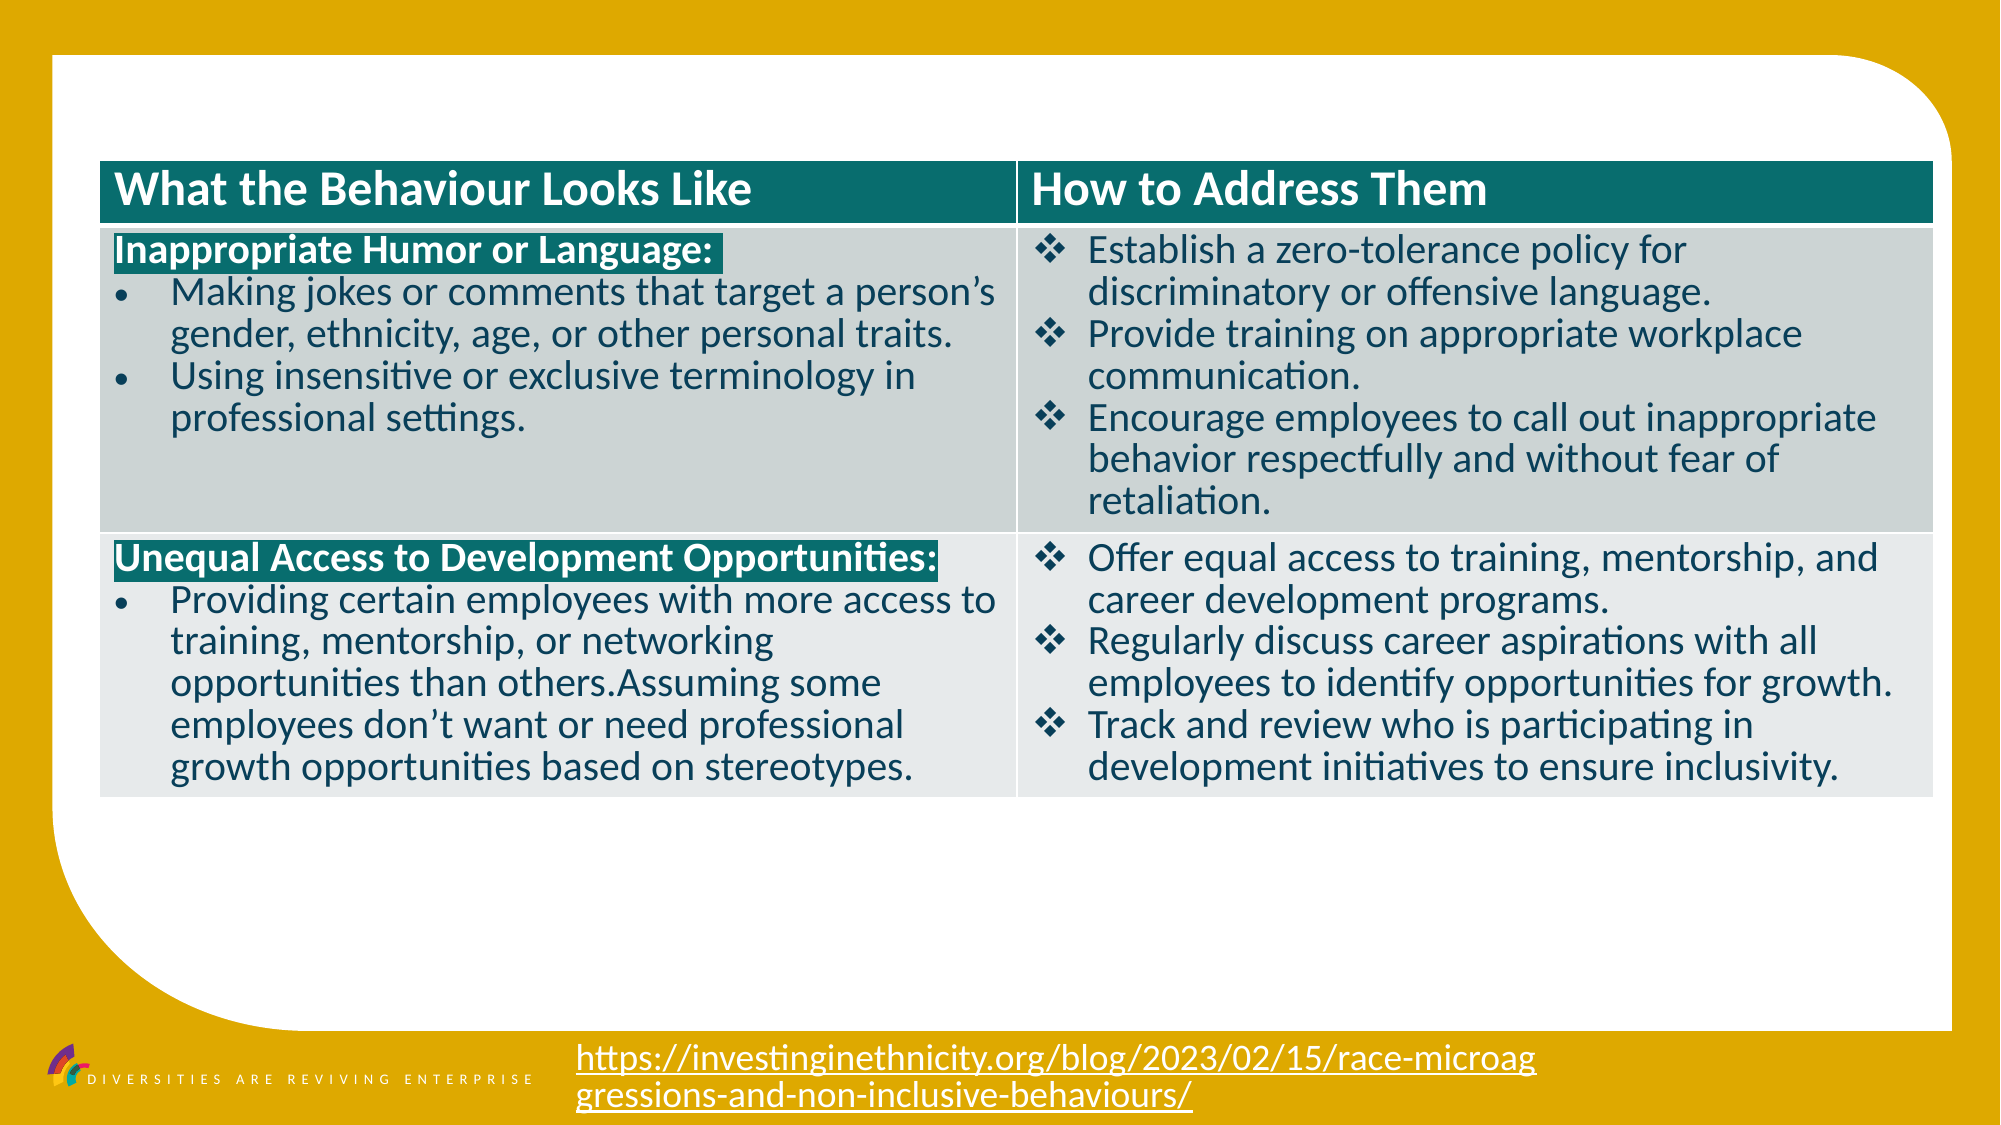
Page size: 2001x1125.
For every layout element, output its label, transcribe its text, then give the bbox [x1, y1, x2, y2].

table_cell Establish a zero-tolerance policy for discriminatory or offensive language. Provide training on appropriate workplace communication. Encourage employees to call out inappropriate behavior respectfully and without fear of retaliation. [1018, 228, 1933, 532]
table_cell Offer equal access to training, mentorship, and career development programs. Regularly discuss career aspirations with all employees to identify opportunities for growth. Track and review who is participating in development initiatives to ensure inclusivity. [1018, 534, 1933, 797]
table_cell Unequal Access to Development Opportunities: Providing certain employees with more access to training, mentorship, or networking opportunities than others.Assuming some employees don’t want or need professional growth opportunities based on stereotypes. [100, 534, 1016, 797]
table_header How to Address Them [1018, 161, 1933, 223]
table_cell Inappropriate Humor or Language: Making jokes or comments that target a person’s gender, ethnicity, age, or other personal traits. Using insensitive or exclusive terminology in professional settings. [100, 228, 1016, 532]
text_box https://investinginethnicity.org/blog/2023/02/15/race-microaggressions-and-non-inclusive-behaviours/ [560, 1025, 1561, 1125]
table_header What the Behaviour Looks Like [100, 161, 1016, 223]
